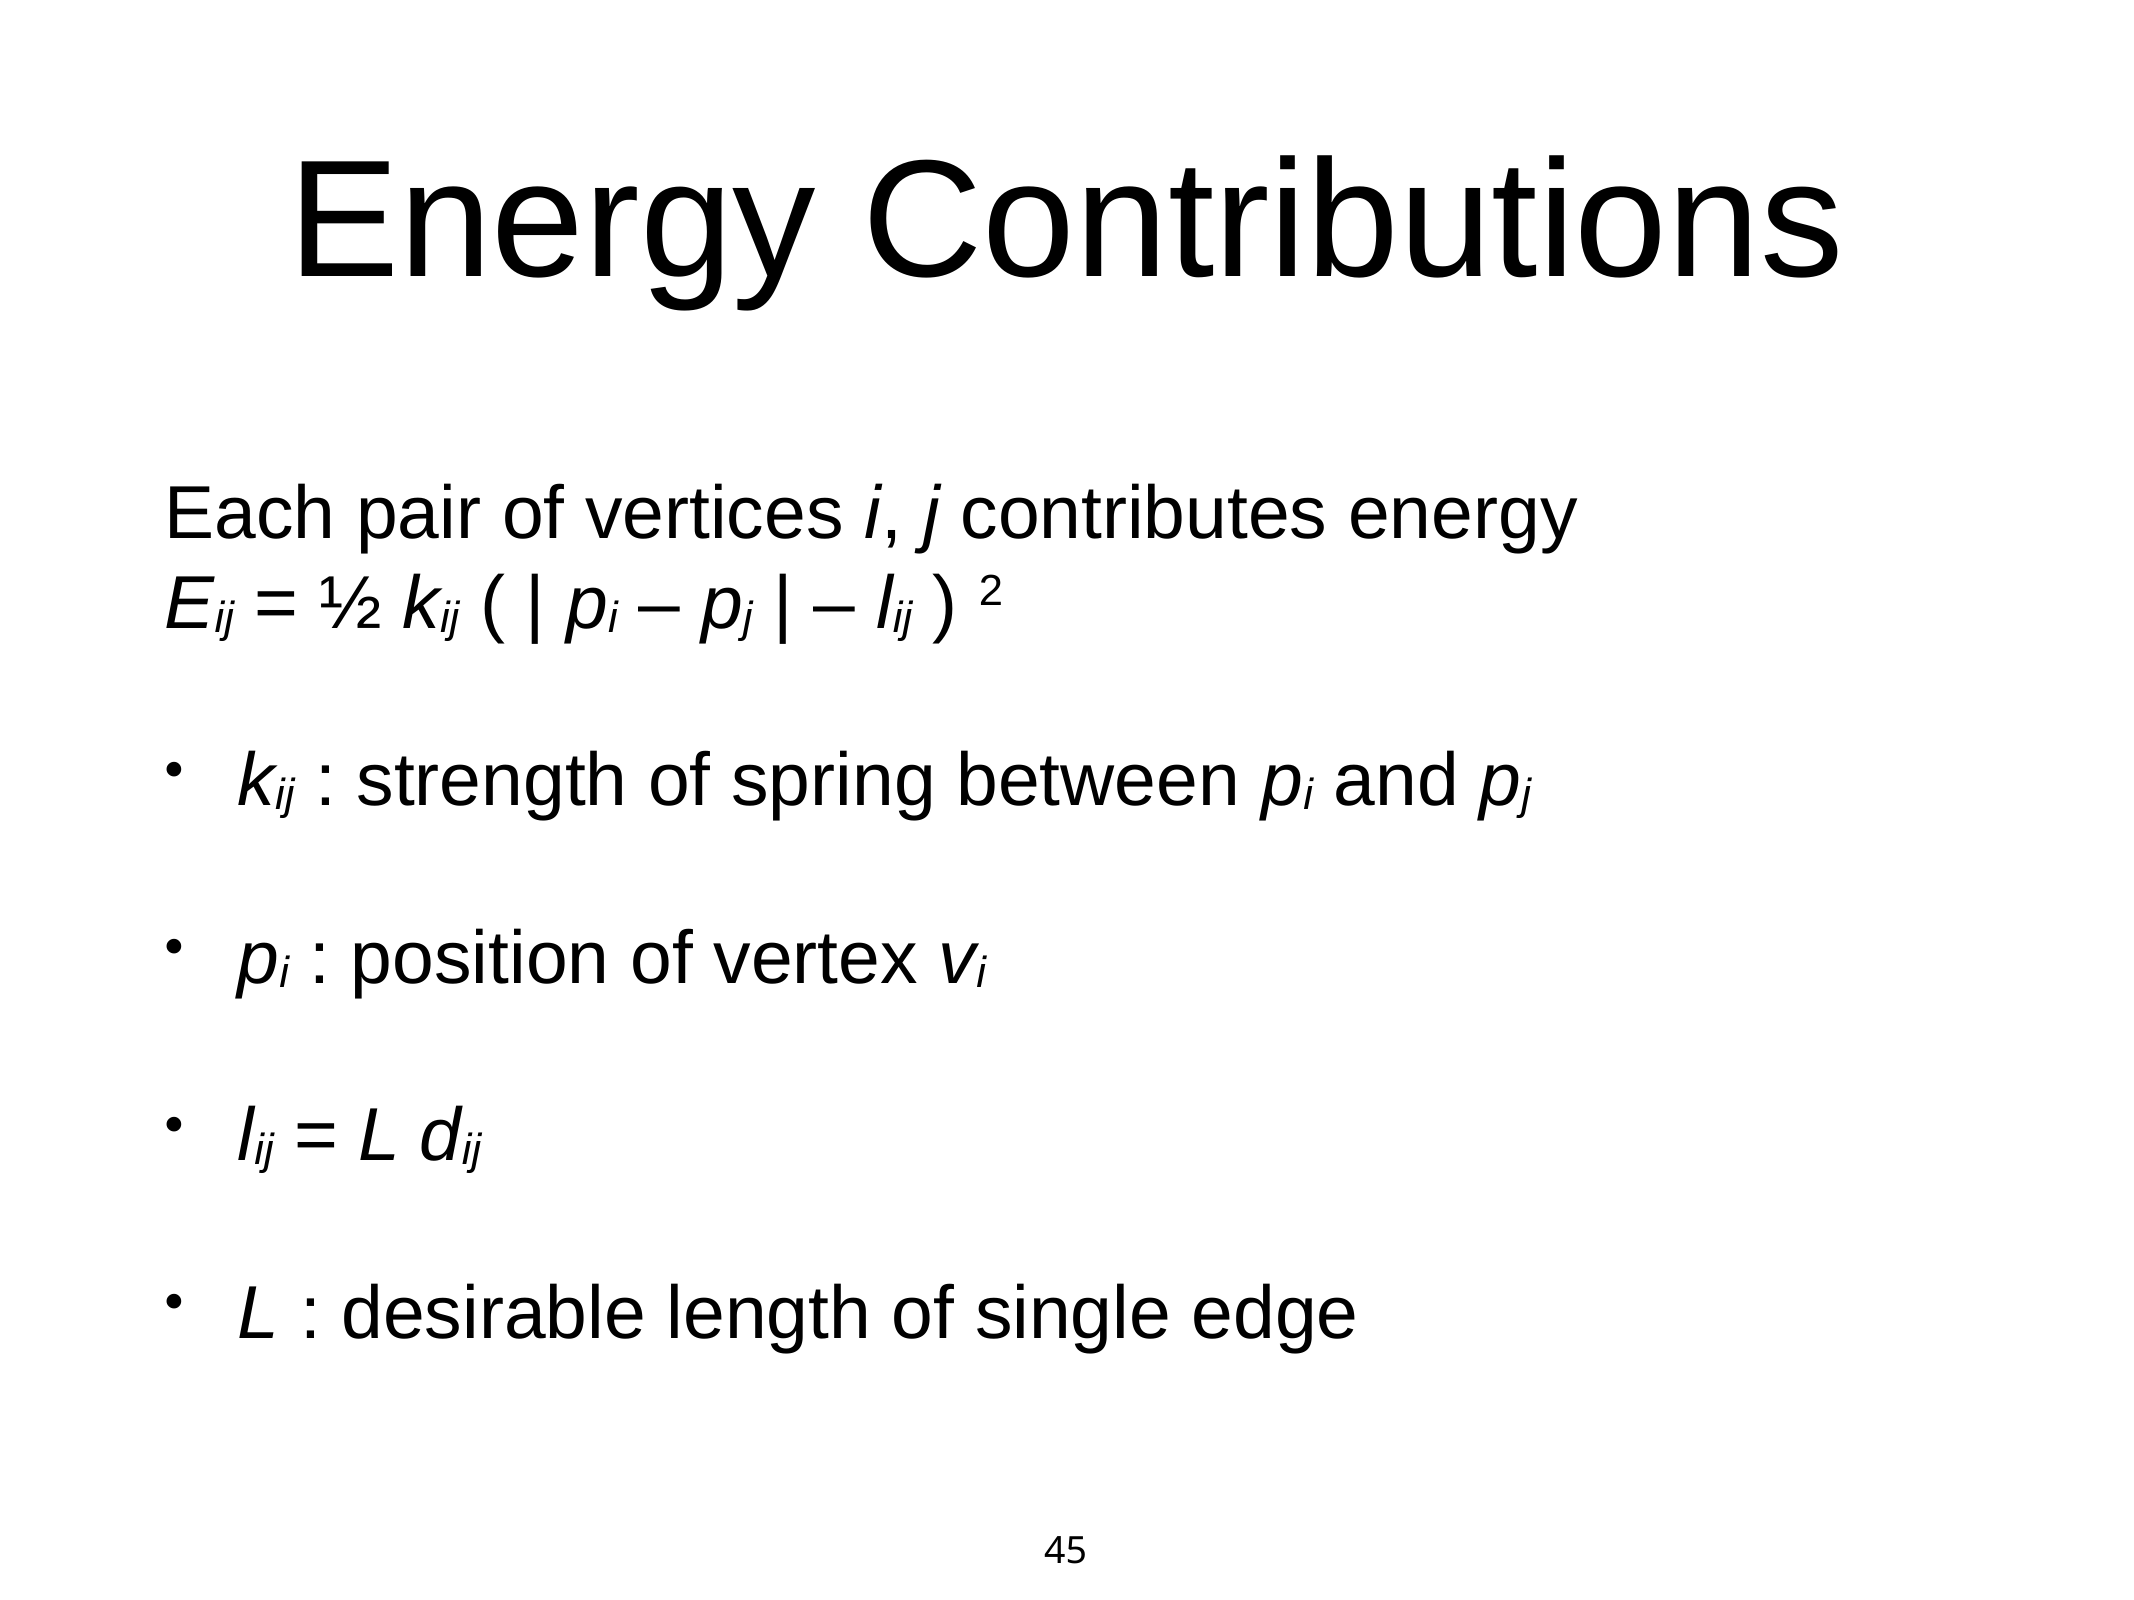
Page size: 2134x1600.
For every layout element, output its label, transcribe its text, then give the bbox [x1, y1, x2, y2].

title Energy Contributions [155, 31, 1978, 388]
slide_number 45 [1034, 1517, 1097, 1581]
list Each pair of vertices i, j contributes energy Eij = ½ kij ( | pi – pj | – lij ) 2 kij : strength of spring between pi and pj pi : position of vertex vi lij = L dij L : desirable length of single edge [155, 388, 1978, 1459]
